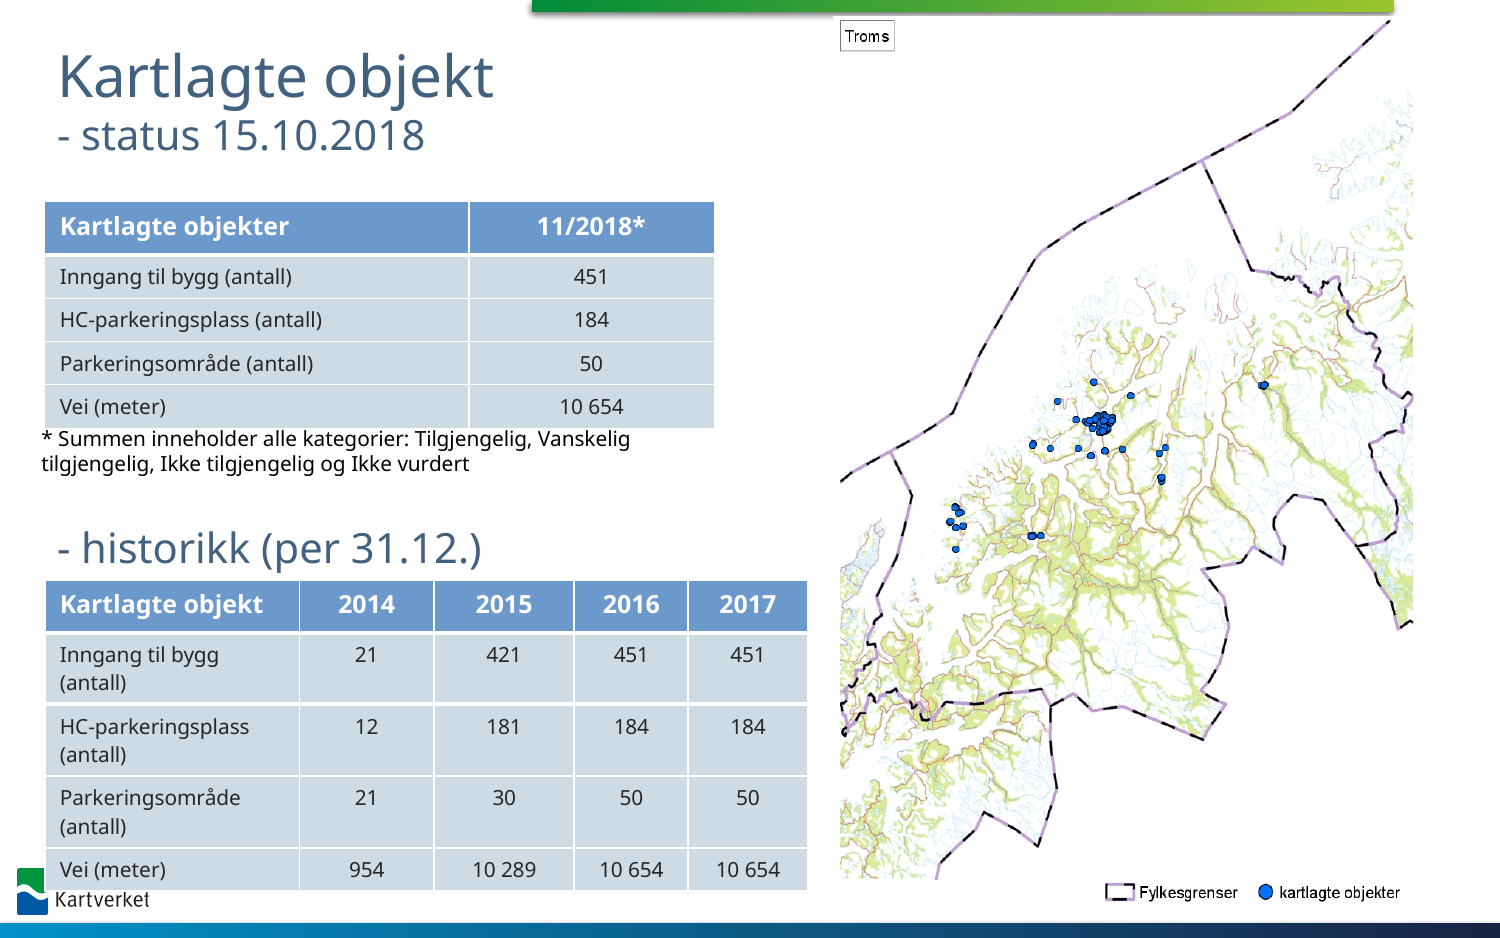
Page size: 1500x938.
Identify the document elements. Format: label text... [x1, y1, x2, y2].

table_header 2016 [575, 581, 687, 631]
table_header Kartlagte objekter [45, 202, 468, 253]
table_cell 954 [300, 849, 433, 890]
table_cell 21 [300, 777, 433, 847]
table_cell 50 [689, 777, 807, 847]
table_cell Inngang til bygg (antall) [45, 257, 468, 298]
table_header 2017 [689, 581, 807, 631]
table_cell 10 654 [470, 385, 714, 428]
table_cell 30 [435, 777, 573, 847]
table_cell Parkeringsområde (antall) [45, 342, 468, 384]
table_cell 184 [689, 706, 807, 775]
table_cell Vei (meter) [45, 385, 468, 417]
table_cell 50 [470, 342, 714, 384]
table_cell 421 [435, 635, 573, 702]
table_cell 21 [300, 635, 433, 702]
text_box Kartlagte objekt - status 15.10.2018 [42, 24, 828, 167]
table_cell 10 654 [689, 849, 807, 890]
table_cell 10 654 [575, 849, 687, 890]
table_cell Vei (meter) [46, 849, 299, 890]
table_cell 184 [470, 299, 714, 341]
table_cell 181 [435, 706, 573, 775]
table_cell 50 [575, 777, 687, 847]
table_header 11/2018* [470, 202, 714, 253]
text_box * Summen inneholder alle kategorier: Tilgjengelig, Vanskelig tilgjengelig, Ikke tilgjengelig og Ikke vurdert [26, 417, 711, 483]
table_cell Inngang til bygg (antall) [46, 635, 299, 702]
table_cell 451 [689, 635, 807, 702]
table_cell 184 [575, 706, 687, 775]
table_cell 12 [300, 706, 433, 775]
table_cell HC-parkeringsplass (antall) [46, 706, 299, 775]
table_header 2015 [435, 581, 573, 631]
picture [833, 16, 1419, 913]
table_header Kartlagte objekt [46, 581, 299, 631]
text_box - historikk (per 31.12.) [42, 496, 828, 580]
table_cell 451 [470, 257, 714, 298]
table_cell 451 [575, 635, 687, 702]
table_cell Parkeringsområde (antall) [46, 777, 299, 847]
table_header 2014 [300, 581, 433, 631]
table_cell HC-parkeringsplass (antall) [45, 299, 468, 341]
table_cell 10 289 [435, 849, 573, 890]
